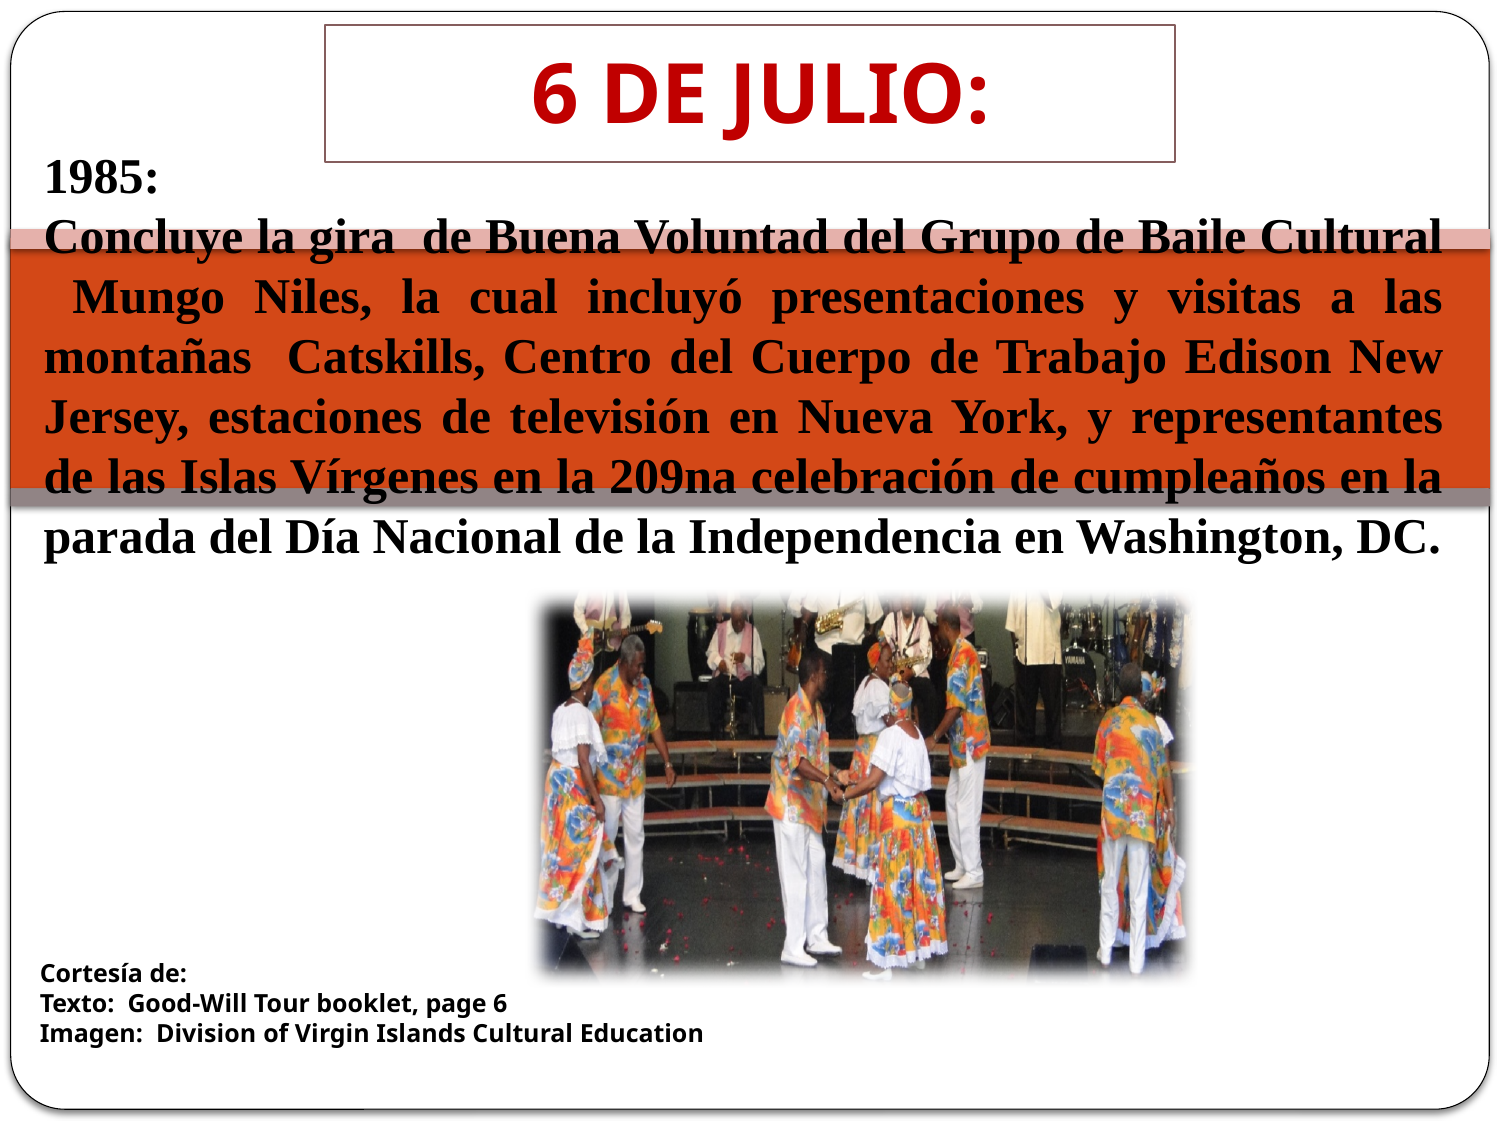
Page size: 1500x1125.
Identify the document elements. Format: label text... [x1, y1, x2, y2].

title 6 DE JULIO: [417, 24, 1176, 137]
picture [524, 587, 1199, 988]
text_box 1985: Concluye la gira de Buena Voluntad del Grupo de Baile Cultural Mungo Niles, la cual incluyó presentaciones y visitas a las montañas Catskills, Centro del Cuerpo de Trabajo Edison New Jersey, estaciones de televisión en Nueva York, y representantes de las Islas Vírgenes en la 209na celebración de cumpleaños en la parada del Día Nacional de la Independencia en Washington, DC. [37, 137, 1450, 575]
text_box Cortesía de: Texto: Good-Will Tour booklet, page 6 Imagen: Division of Virgin Islands Cultural Education [24, 950, 1425, 1055]
text_box [11, 0, 417, 159]
